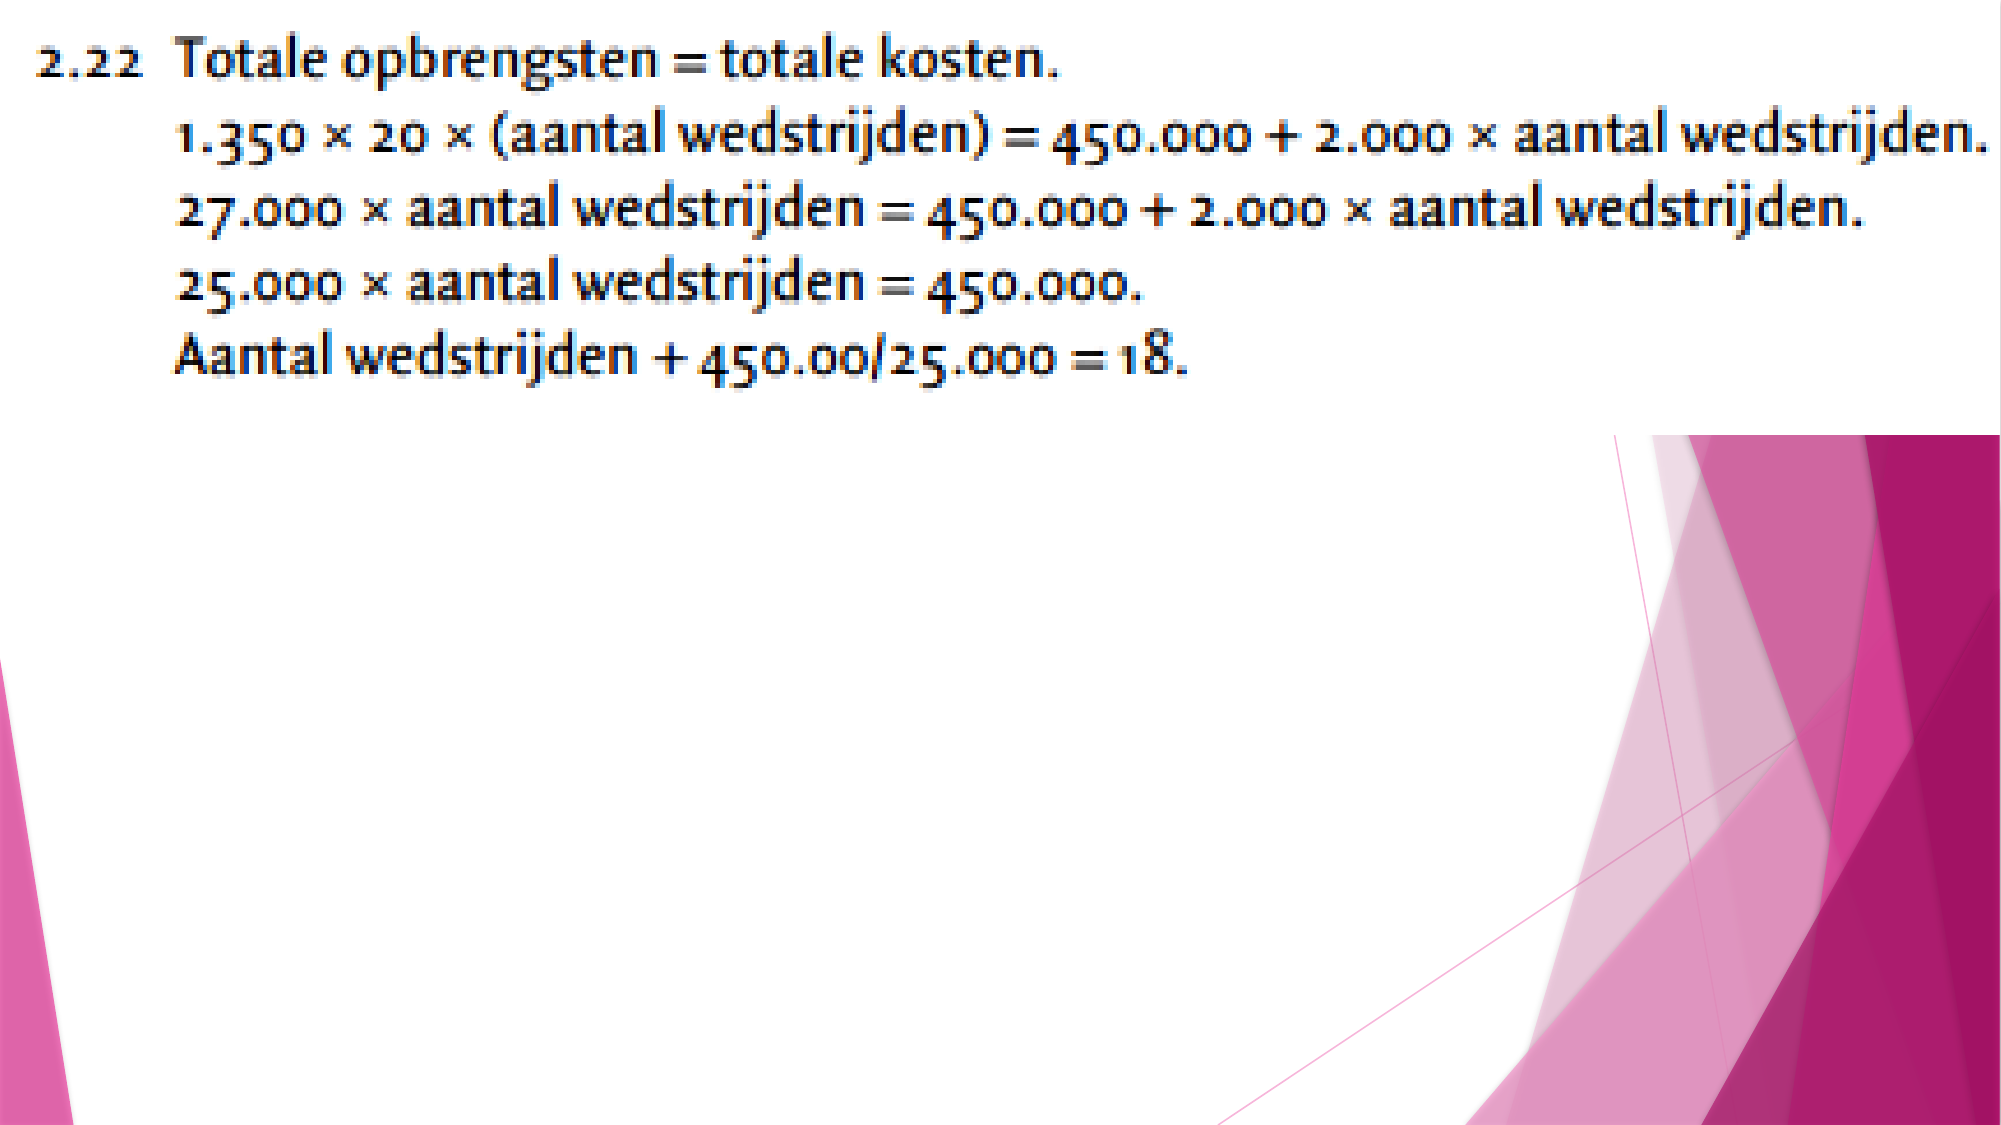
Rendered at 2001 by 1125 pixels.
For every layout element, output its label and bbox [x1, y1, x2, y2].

picture [0, 0, 2000, 435]
